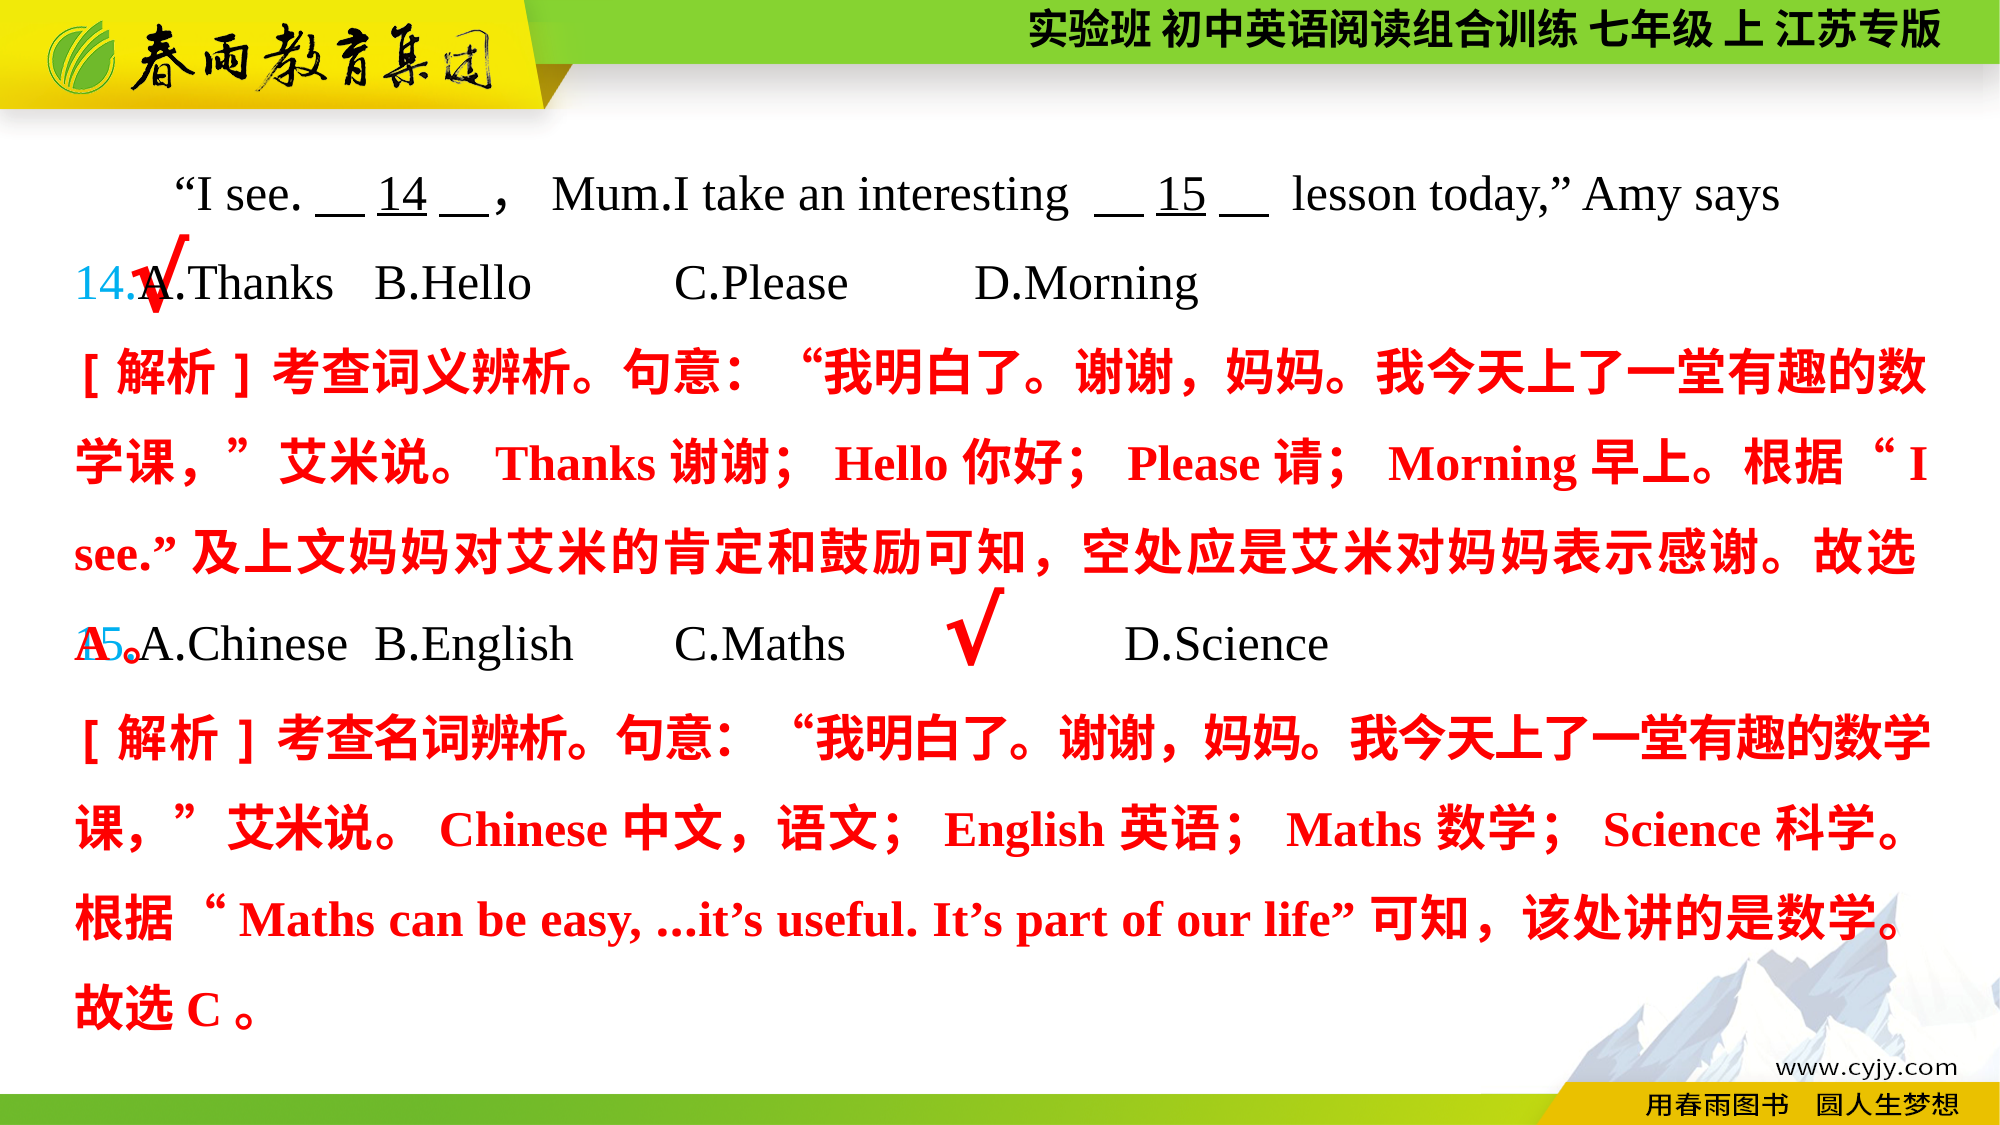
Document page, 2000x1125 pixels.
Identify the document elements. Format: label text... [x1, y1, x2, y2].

picture [0, 0, 2000, 1125]
list “I see. 14 ，Mum.I take an interesting 15 lesson today,” Amy says 14.A.Thanks B.Hello C.Please D.Morning 15.A.Chinese B.English C.Maths D.Science [59, 122, 1944, 302]
text_box [解析]考查词义辨析。句意：“我明白了。谢谢，妈妈。我今天上了一堂有趣的数学课，”艾米说。Thanks谢谢；Hello你好；Please请；Morning早上。根据“I see.”及上文妈妈对艾米的肯定和鼓励可知，空处应是艾米对妈妈表示感谢。故选A。 [59, 302, 1944, 668]
text_box √ [928, 565, 1027, 691]
text_box [解析]考查名词辨析。句意：“我明白了。谢谢，妈妈。我今天上了一堂有趣的数学课，”艾米说。Chinese中文，语文；English英语；Maths数学；Science科学。根据“Maths can be easy, ...it’s useful. It’s part of our life”可知，该处讲的是数学。故选C。 [59, 668, 1944, 1044]
